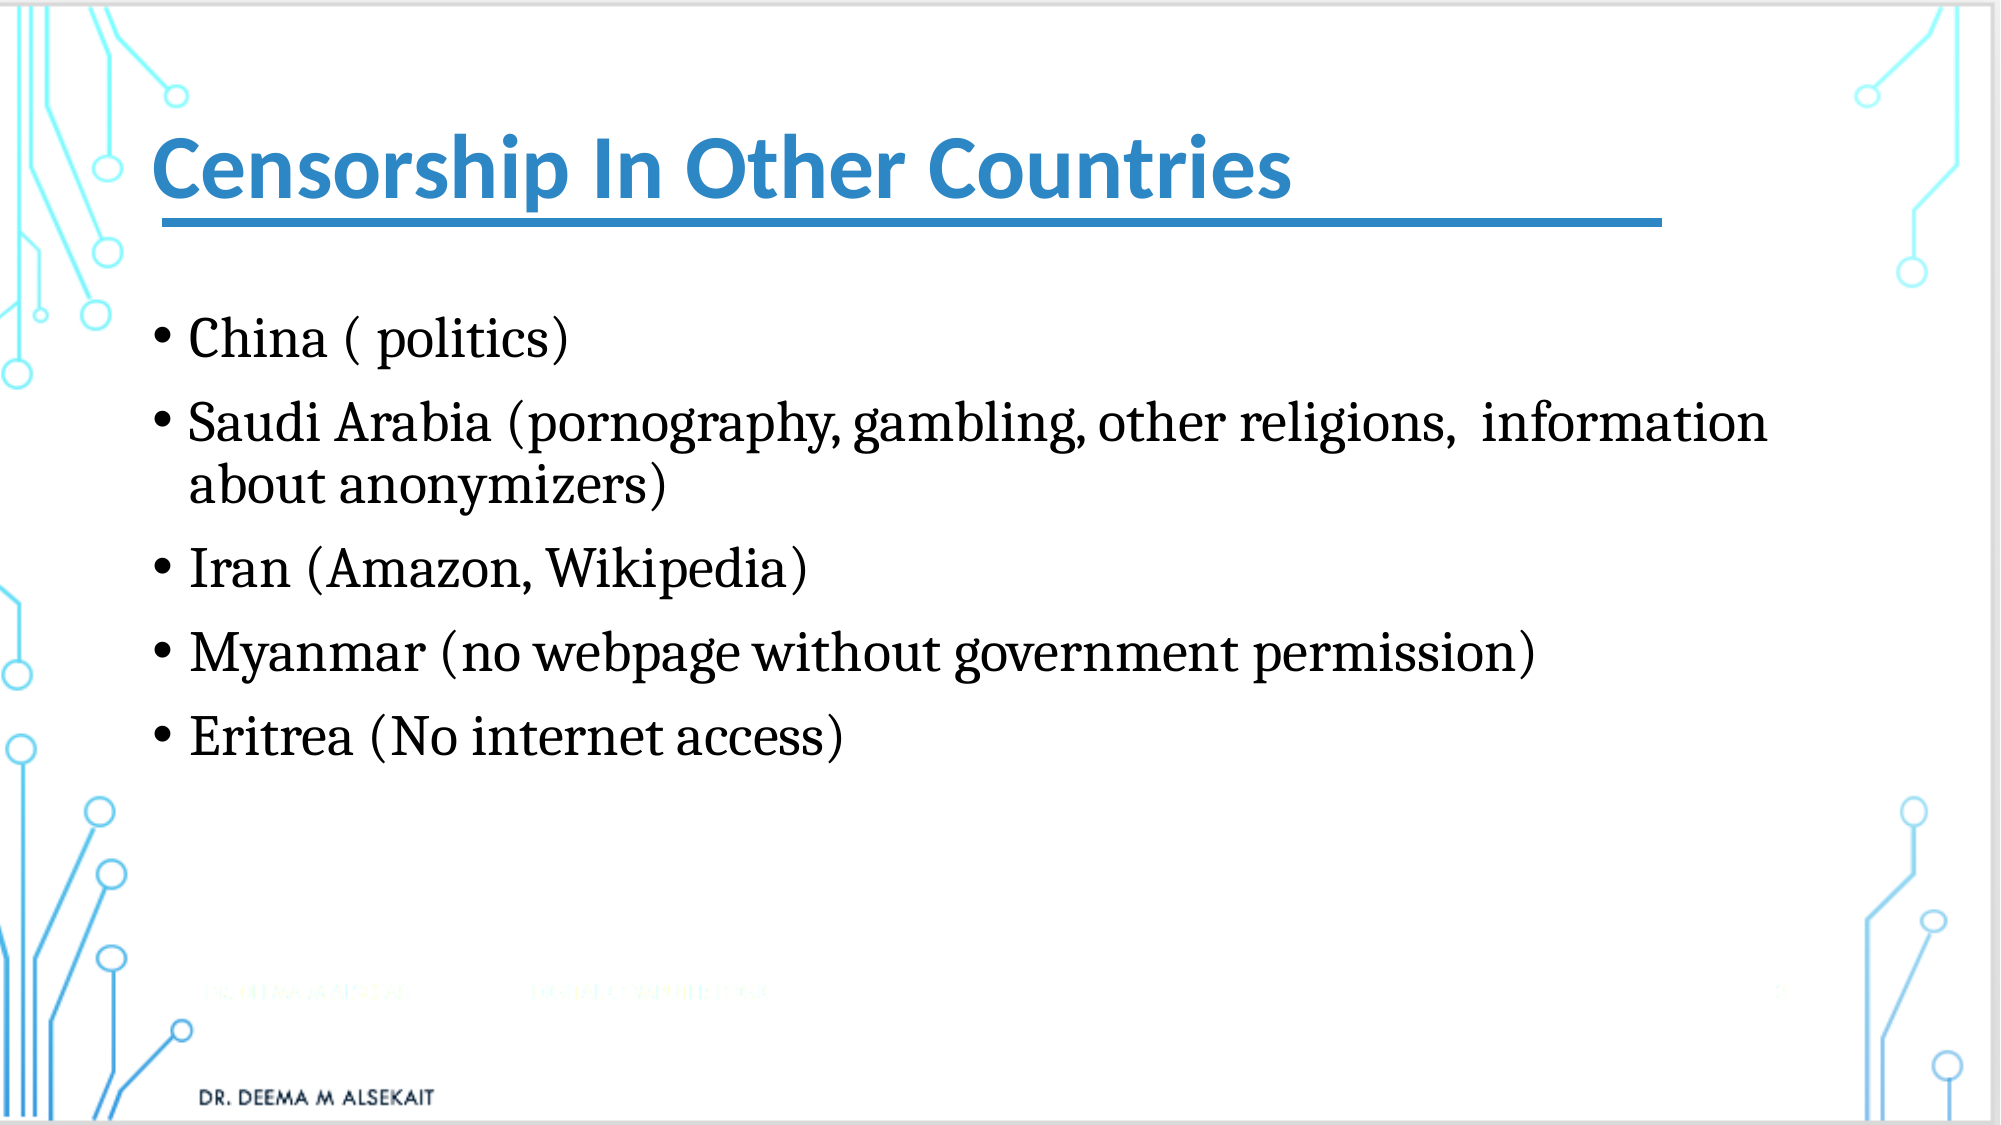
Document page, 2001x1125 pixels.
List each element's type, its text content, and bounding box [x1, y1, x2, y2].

picture [0, 0, 2001, 1125]
title Censorship In Other Countries [137, 59, 1863, 278]
list China ( politics) Saudi Arabia (pornography, gambling, other religions, information about anonymizers) Iran (Amazon, Wikipedia) Myanmar (no webpage without government permission) Eritrea (No internet access) [137, 299, 1863, 1014]
